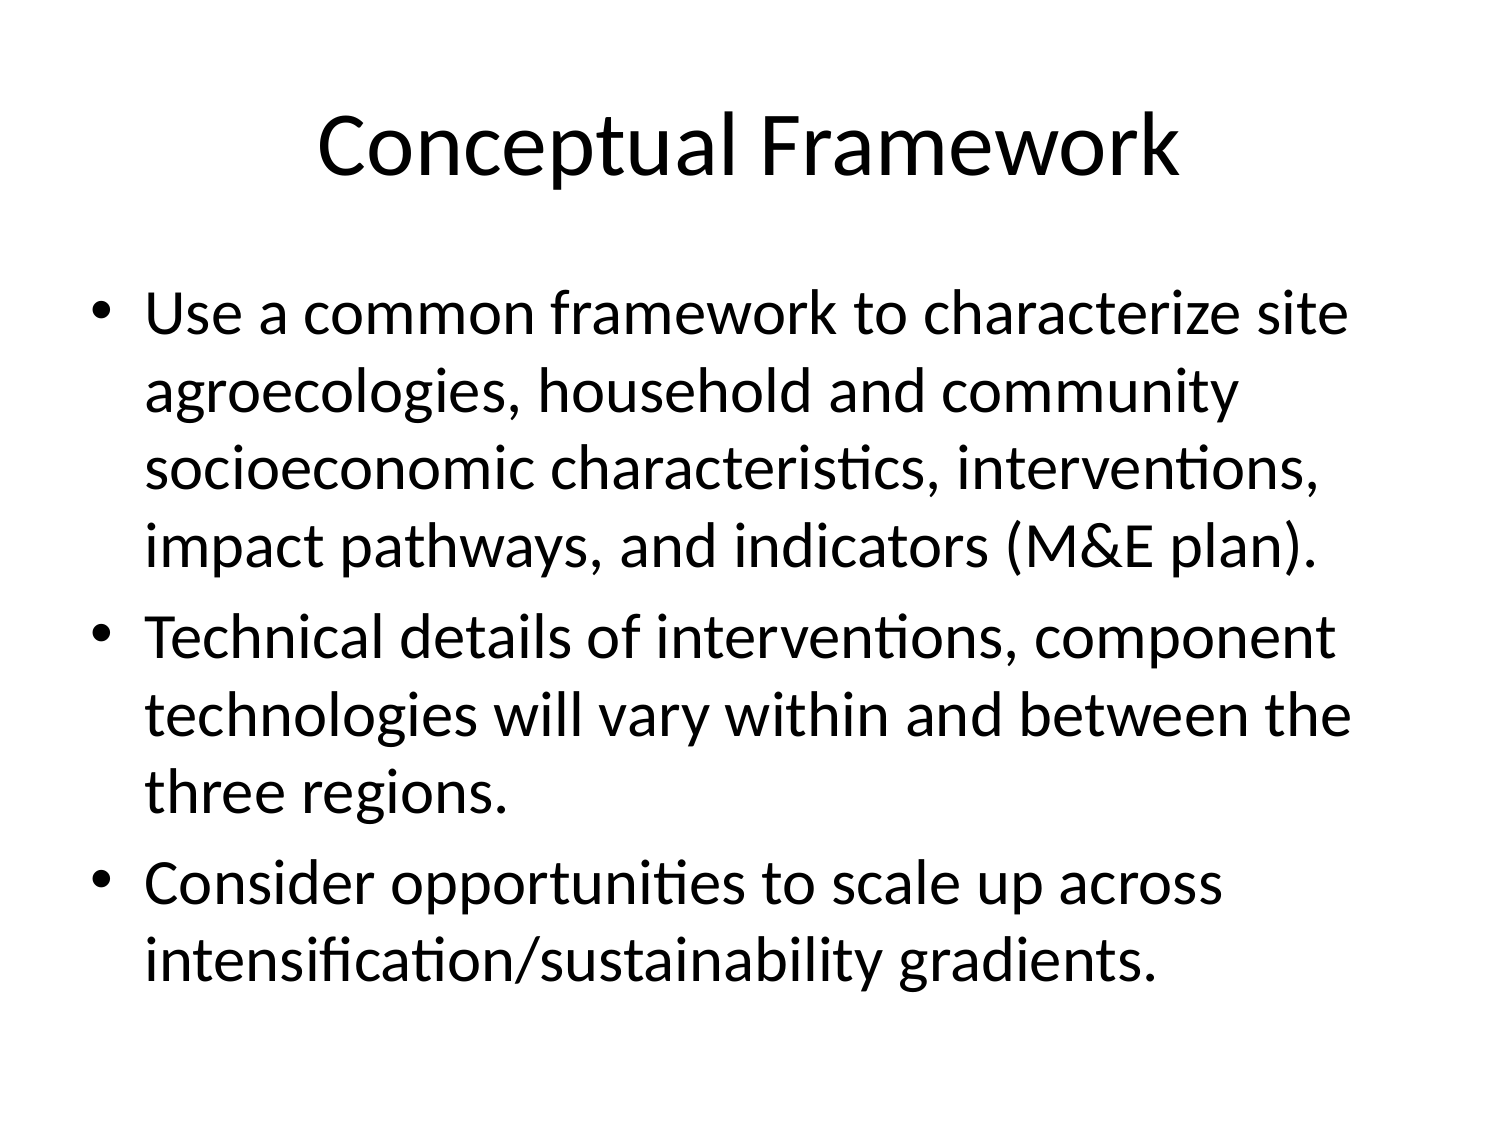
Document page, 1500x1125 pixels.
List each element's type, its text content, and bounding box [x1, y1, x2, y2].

title Conceptual Framework [75, 45, 1425, 233]
list Use a common framework to characterize site agroecologies, household and community socioeconomic characteristics, interventions, impact pathways, and indicators (M&E plan). Technical details of interventions, component technologies will vary within and between the three regions. Consider opportunities to scale up across intensification/sustainability gradients. [75, 262, 1425, 1005]
